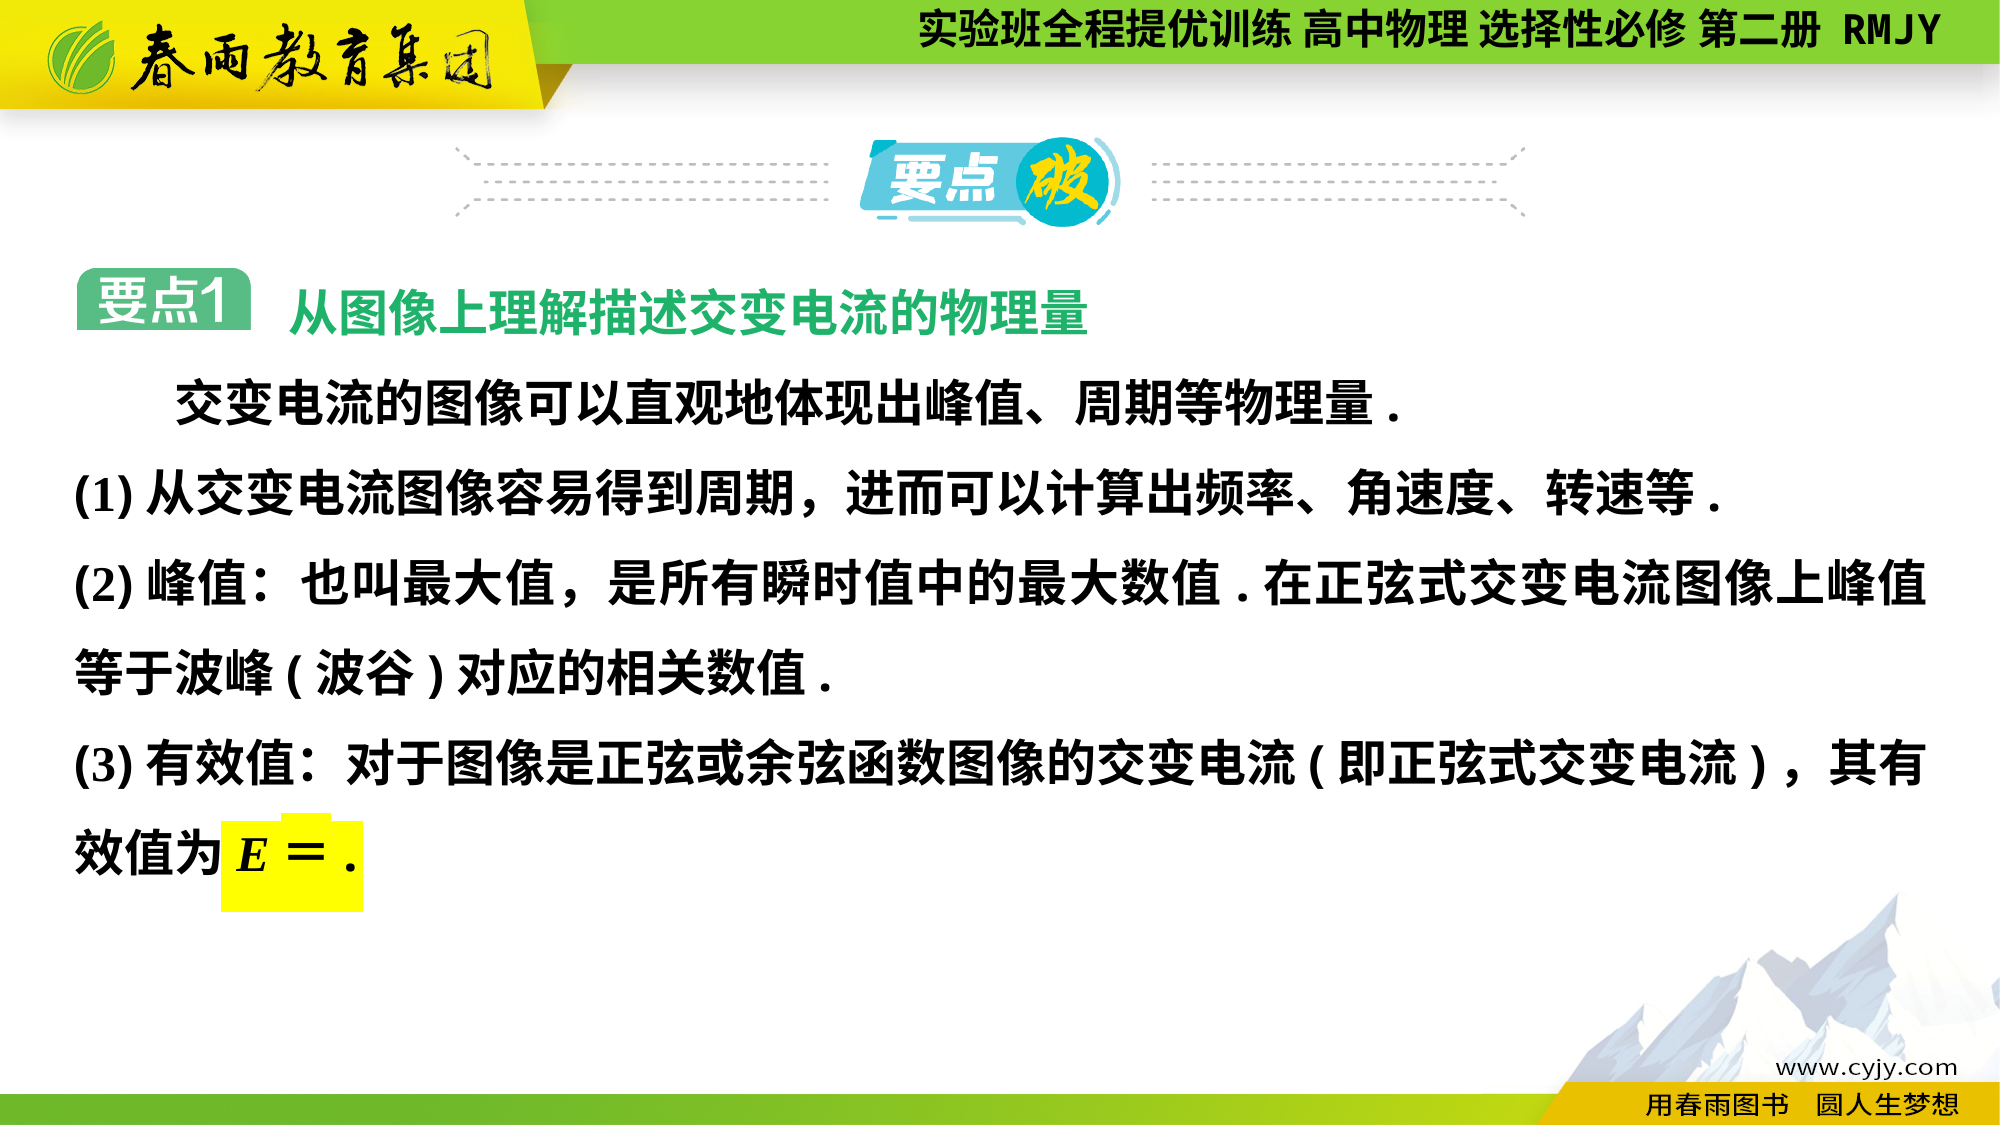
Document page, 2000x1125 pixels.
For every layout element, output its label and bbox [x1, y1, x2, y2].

text_box [222, 822, 362, 911]
picture [0, 0, 2000, 1125]
